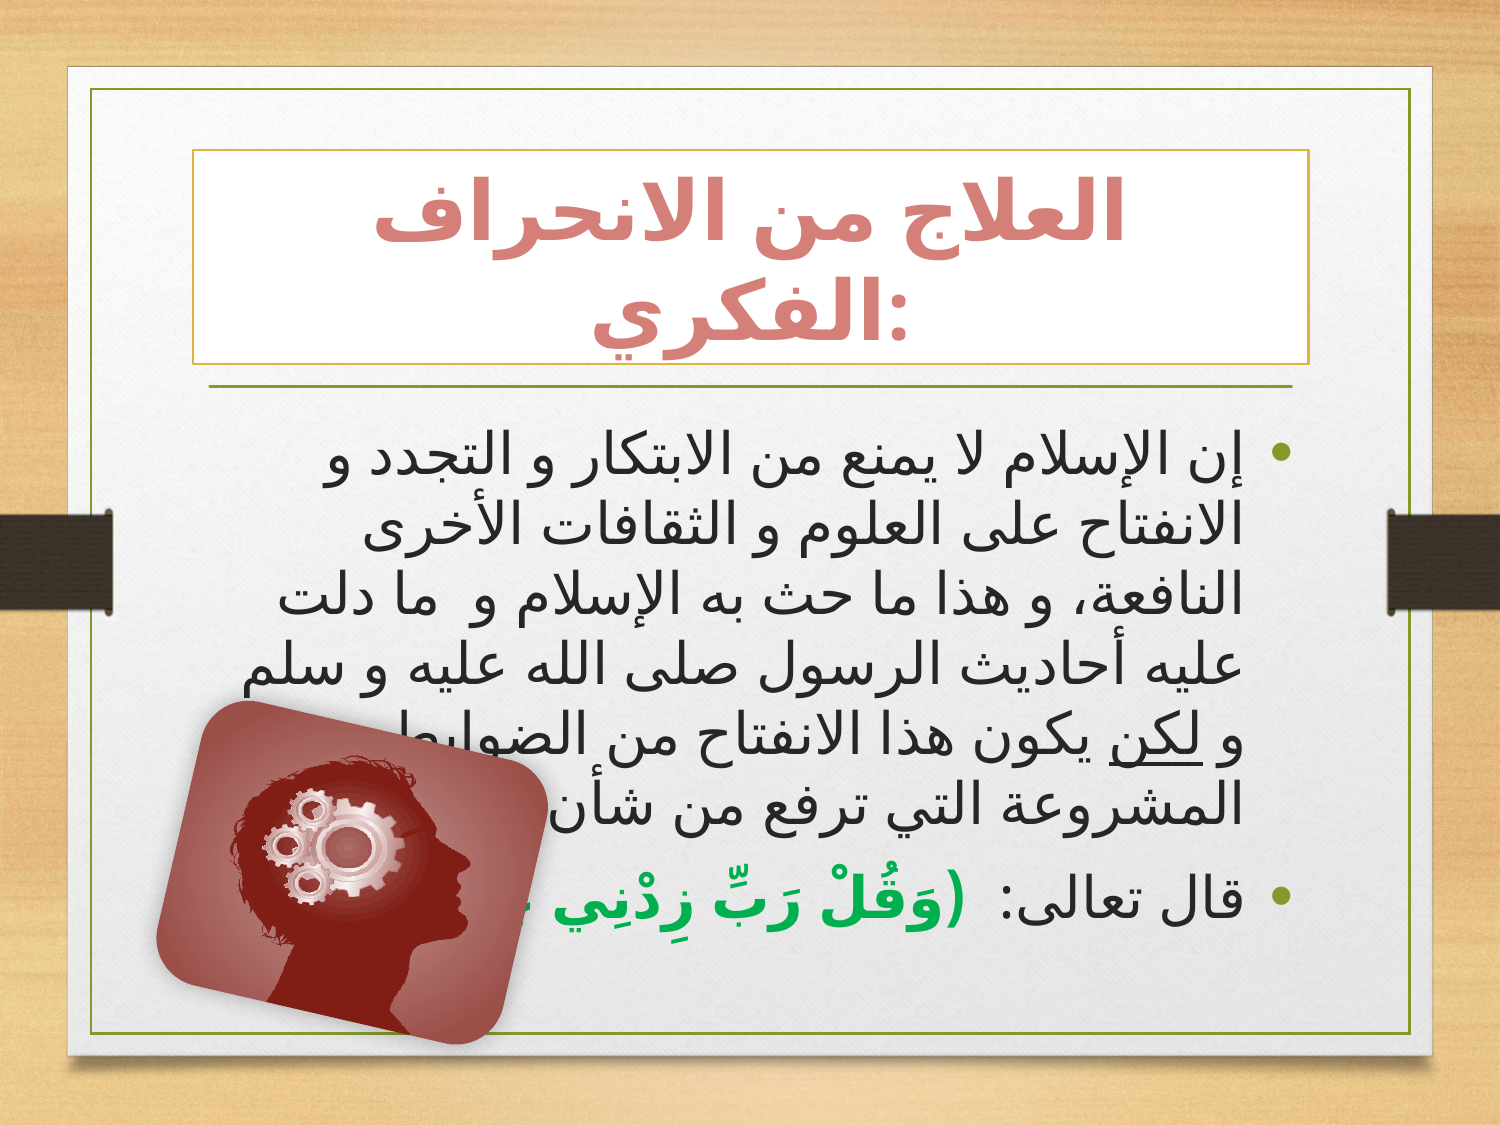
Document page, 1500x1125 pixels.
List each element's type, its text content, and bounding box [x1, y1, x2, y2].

picture [0, 0, 1500, 1125]
title العلاج من الانحراف الفكري: [192, 149, 1310, 365]
list إن الإسلام لا يمنع من الابتكار و التجدد و الانفتاح على العلوم و الثقافات الأخرى النافعة، و هذا ما حث به الإسلام و ما دلت عليه أحاديث الرسول صلى الله عليه و سلم و لكن يكون هذا الانفتاح من الضوابط المشروعة التي ترفع من شأن الإسلام. قال تعالى: (وَقُلْ رَبِّ زِدْنِي عِلْمًا) [193, 408, 1309, 974]
